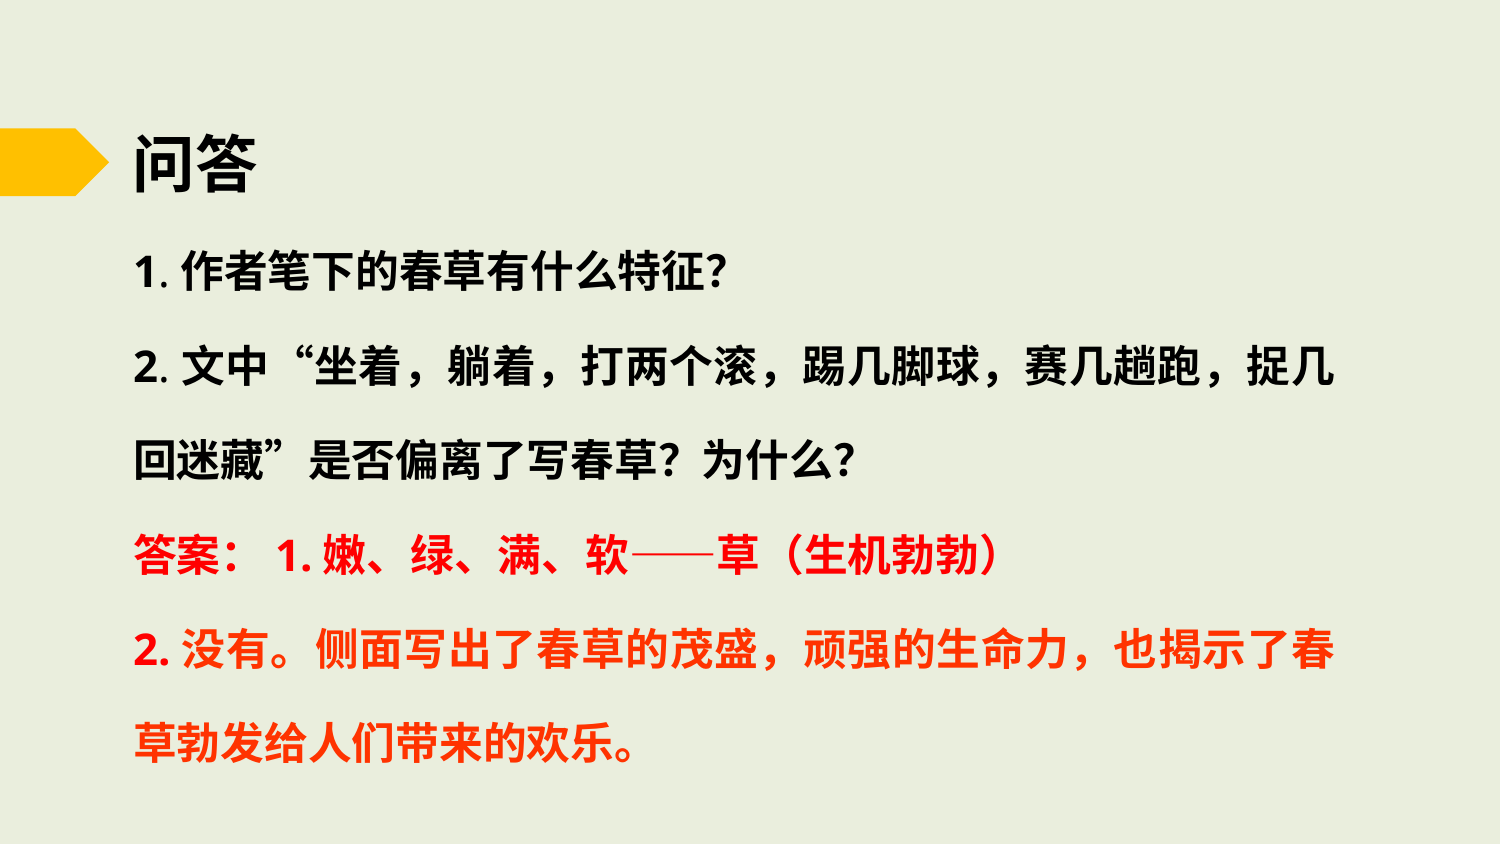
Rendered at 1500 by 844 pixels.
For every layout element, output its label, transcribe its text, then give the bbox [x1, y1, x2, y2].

text_box [0, 127, 111, 198]
text_box 问答 [121, 118, 695, 196]
text_box 1.作者笔下的春草有什么特征？ 2.文中“坐着，躺着，打两个滚，踢几脚球，赛几趟跑，捉几回迷藏”是否偏离了写春草？为什么？ 答案：1.嫩、绿、满、软——草（生机勃勃） 2.没有。侧面写出了春草的茂盛，顽强的生命力，也揭示了春草勃发给人们带来的欢乐。 [121, 196, 1347, 775]
